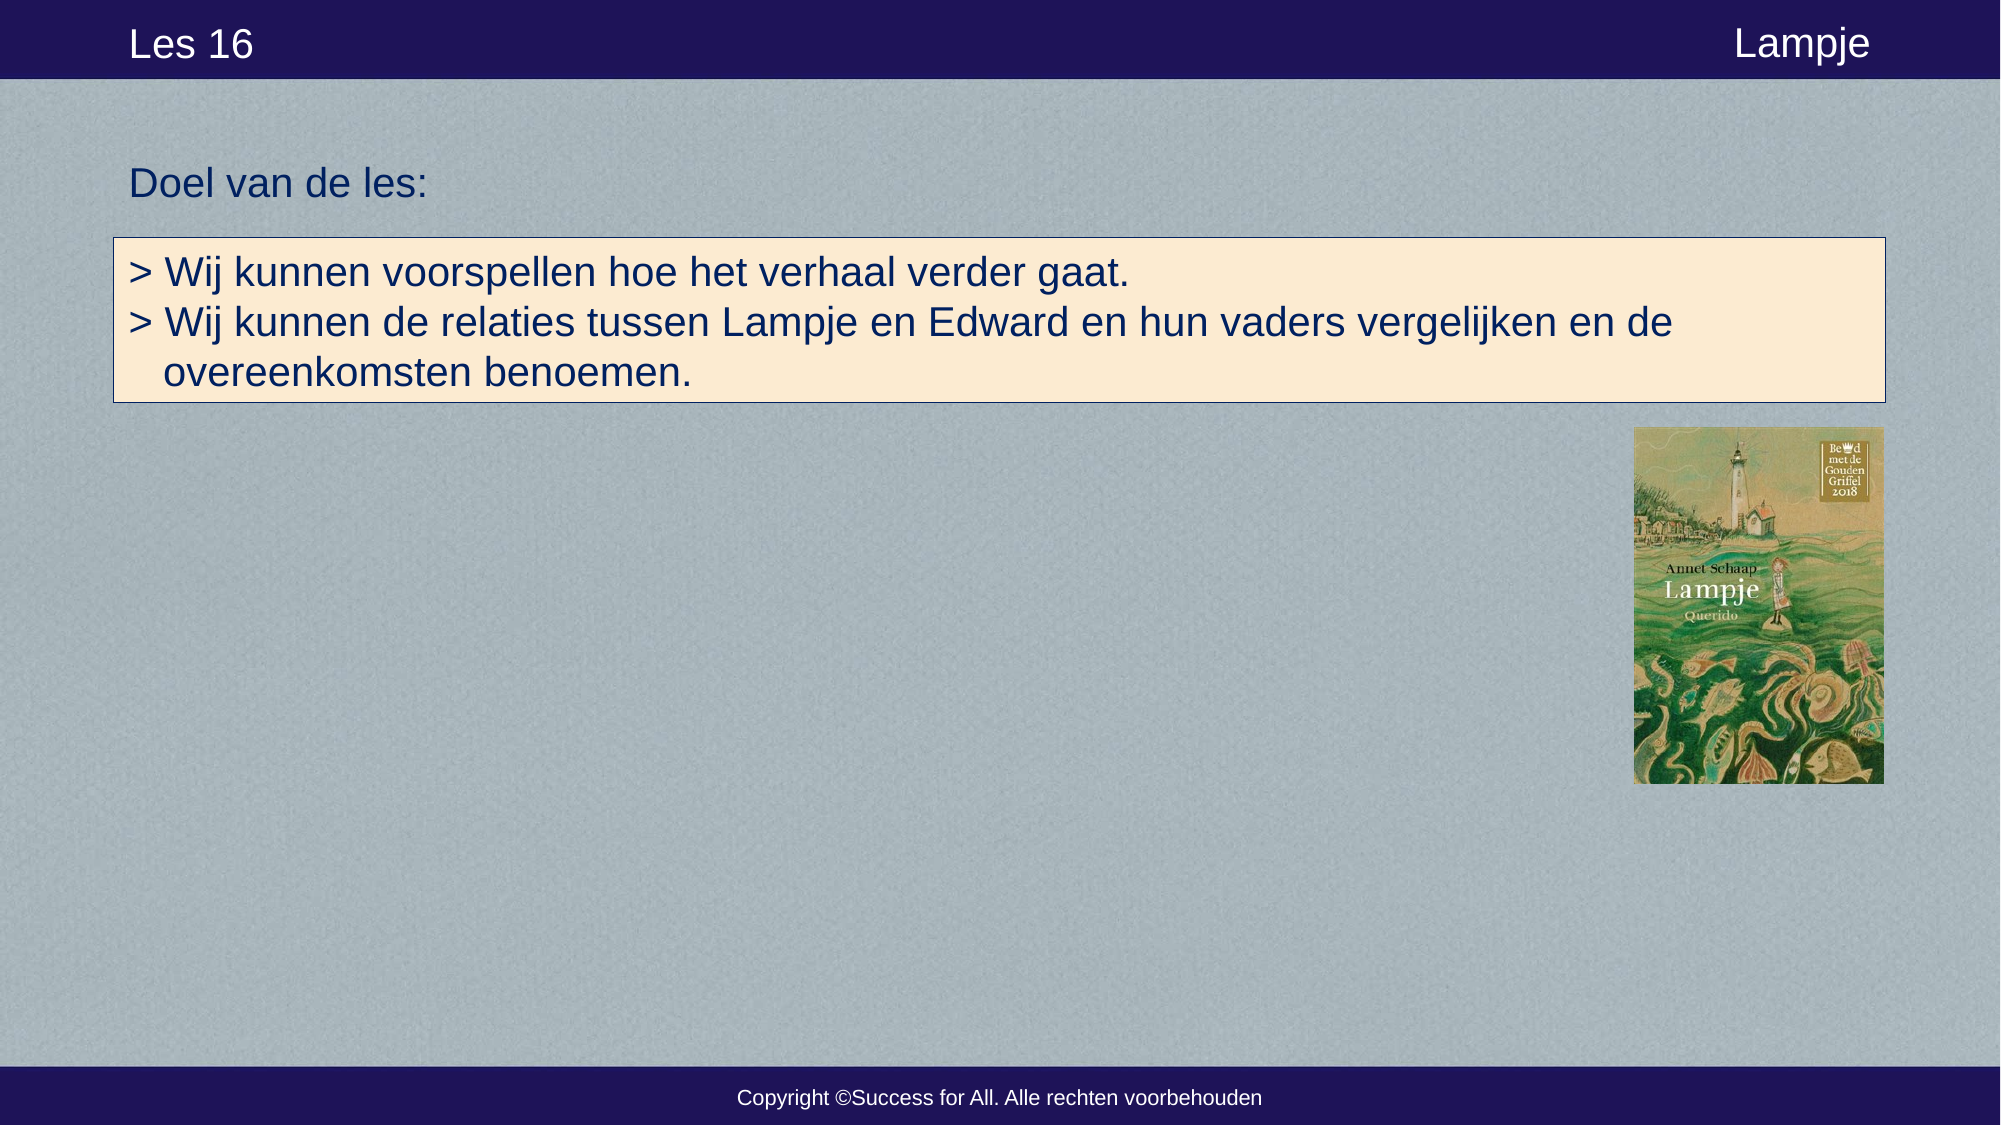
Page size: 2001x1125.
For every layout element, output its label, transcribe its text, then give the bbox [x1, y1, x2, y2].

text_box > Wij kunnen voorspellen hoe het verhaal verder gaat. > Wij kunnen de relaties tussen Lampje en Edward en hun vaders vergelijken en de overeenkomsten benoemen. [113, 237, 1886, 403]
text_box Les 16 [114, 9, 354, 75]
text_box Copyright ©Success for All. Alle rechten voorbehouden [0, 1076, 2000, 1125]
text_box Lampje [999, 8, 1886, 73]
text_box Doel van de les: [113, 148, 1635, 214]
picture [0, 0, 2001, 1125]
